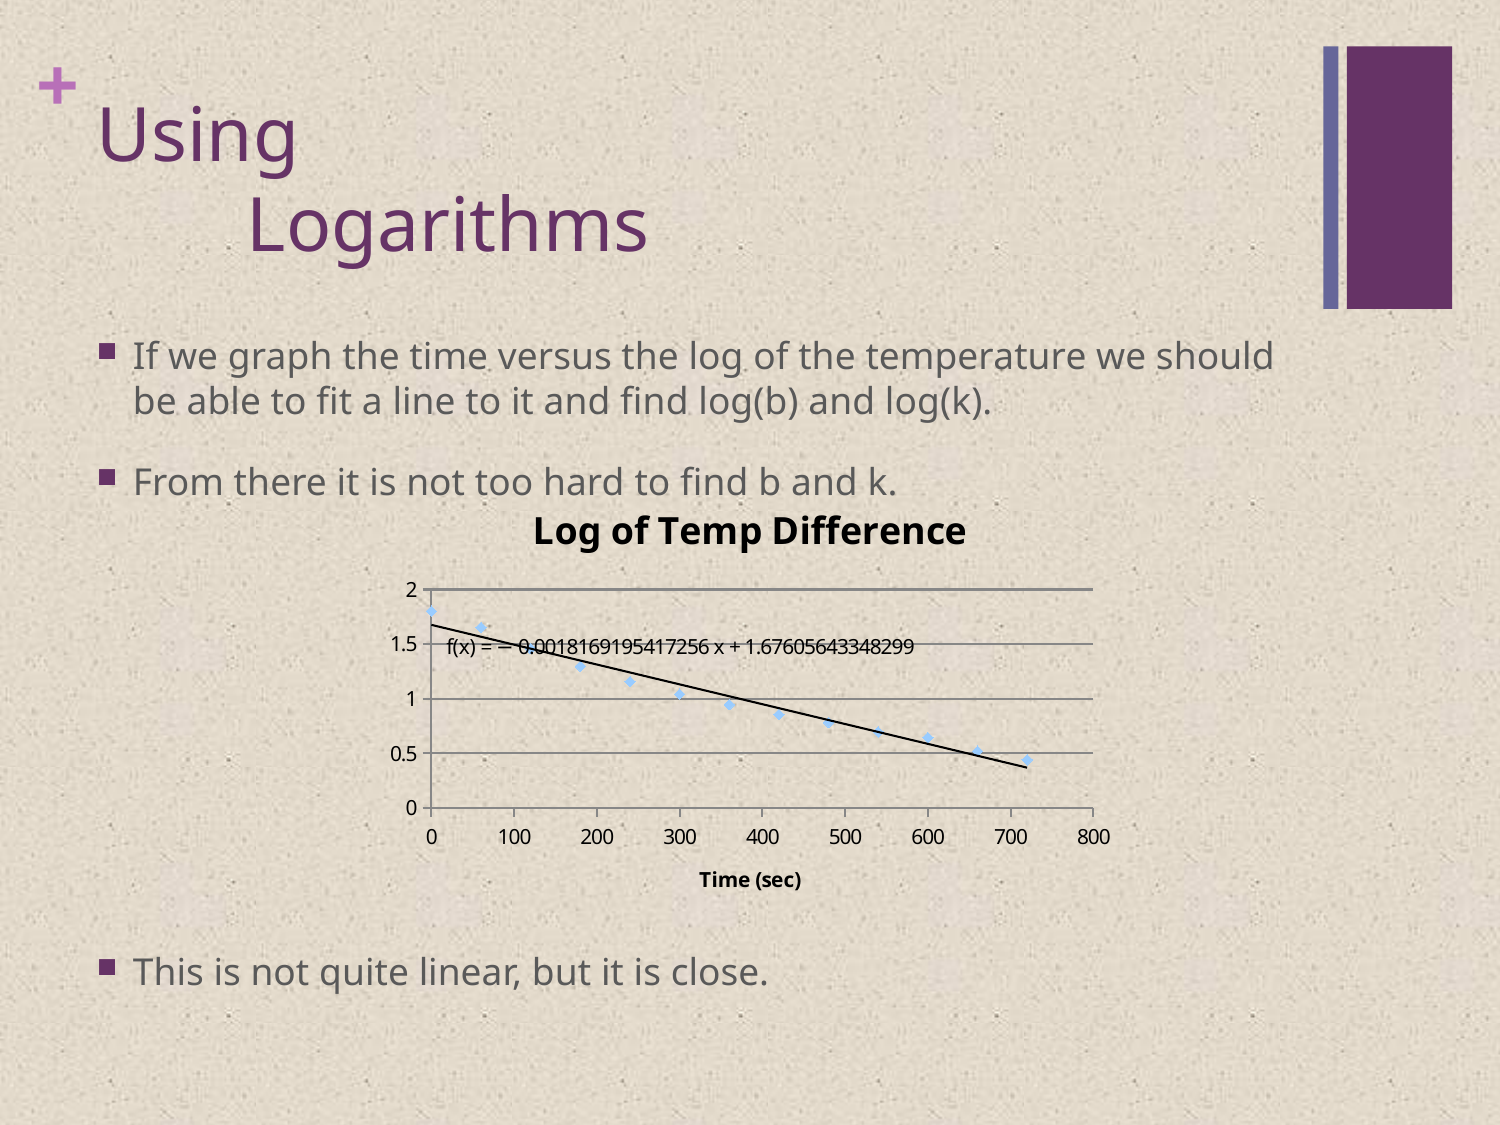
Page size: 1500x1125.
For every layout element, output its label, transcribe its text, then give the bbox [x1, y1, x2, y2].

list If we graph the time versus the log of the temperature we should be able to fit a line to it and find log(b) and log(k). From there it is not too hard to find b and k. This is not quite linear, but it is close. [81, 324, 1322, 1005]
picture [0, 0, 1500, 1125]
chart [374, 474, 1126, 926]
title Using Logarithms [81, 79, 1322, 263]
